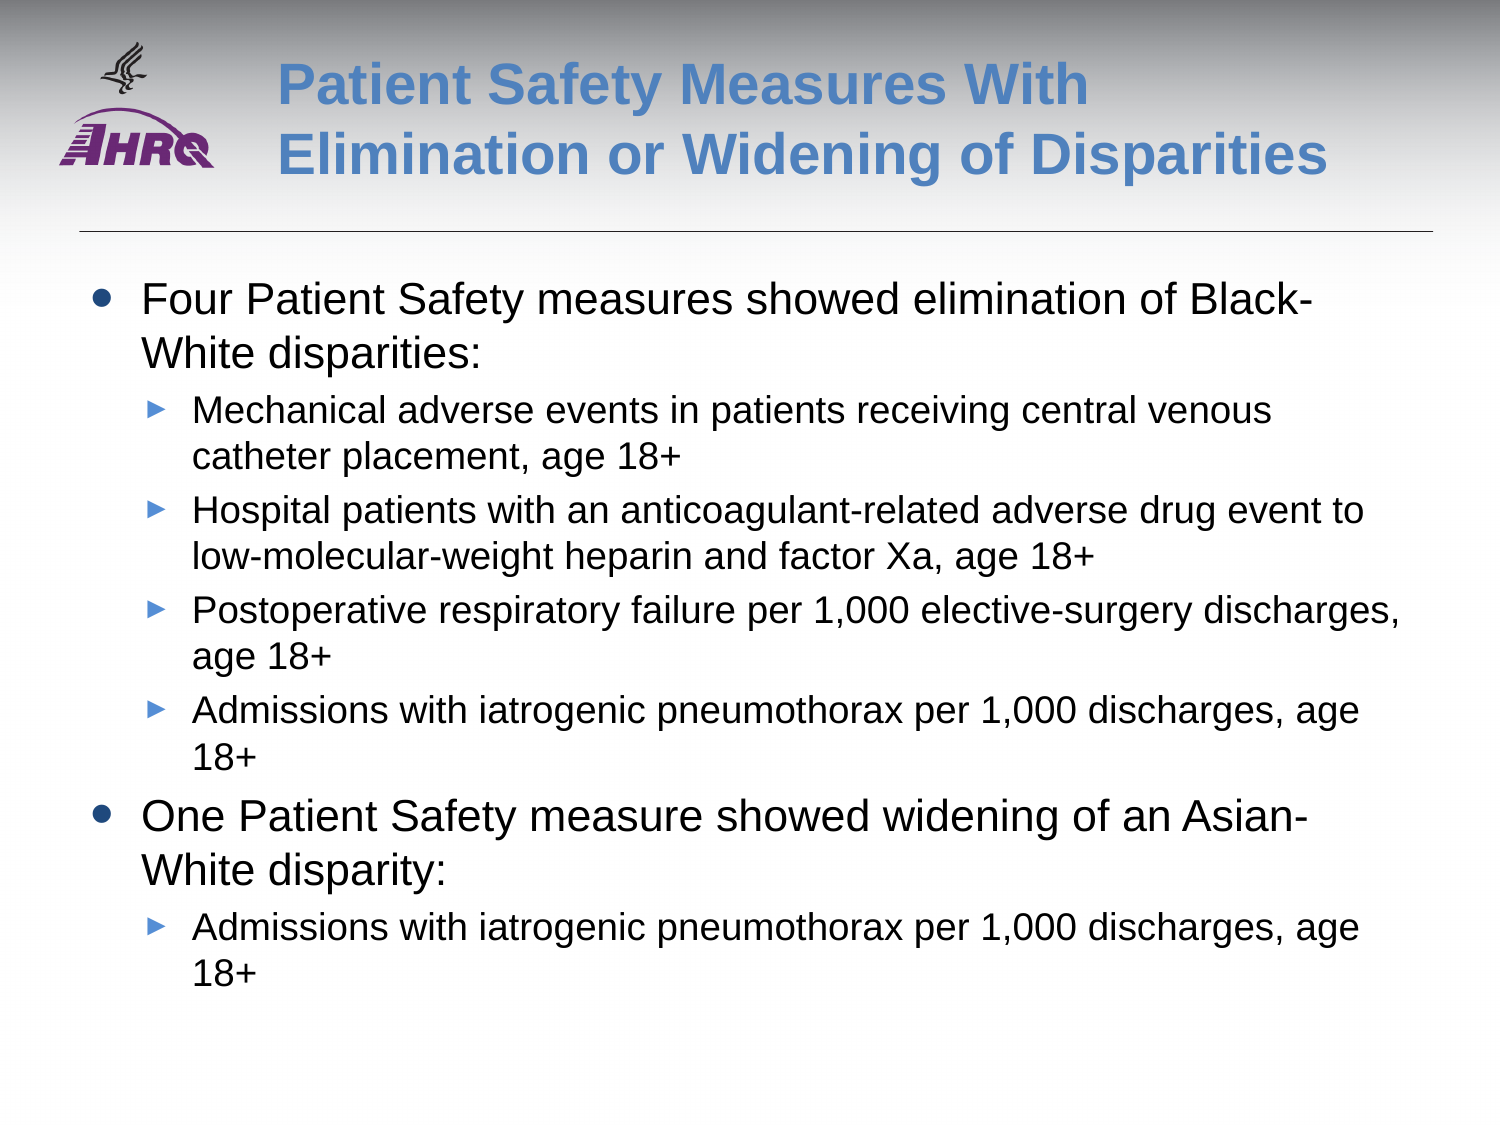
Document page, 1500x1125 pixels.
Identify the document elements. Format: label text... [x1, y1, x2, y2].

list Four Patient Safety measures showed elimination of Black-White disparities: Mechanical adverse events in patients receiving central venous catheter placement, age 18+ Hospital patients with an anticoagulant-related adverse drug event to low-molecular-weight heparin and factor Xa, age 18+ Postoperative respiratory failure per 1,000 elective-surgery discharges, age 18+ Admissions with iatrogenic pneumothorax per 1,000 discharges, age 18+ One Patient Safety measure showed widening of an Asian-White disparity: Admissions with iatrogenic pneumothorax per 1,000 discharges, age 18+ [75, 262, 1425, 1005]
picture [0, 0, 1500, 1125]
title Patient Safety Measures With Elimination or Widening of Disparities [262, 45, 1425, 188]
